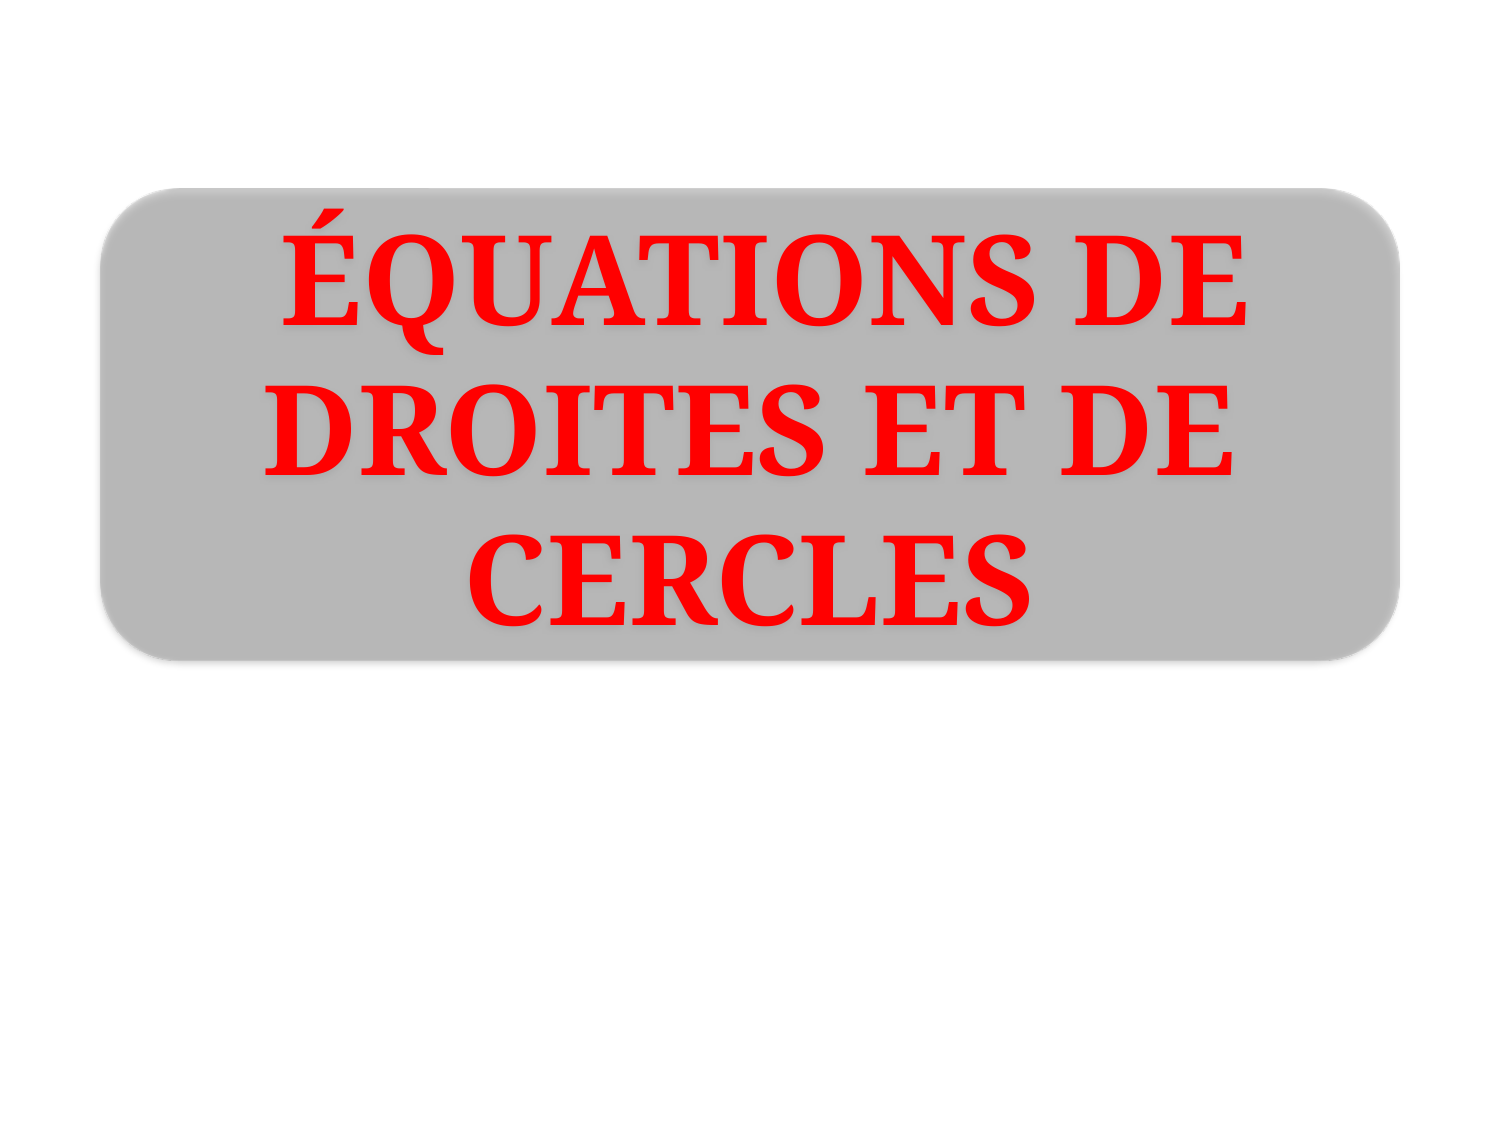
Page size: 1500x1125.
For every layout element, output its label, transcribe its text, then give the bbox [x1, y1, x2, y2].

text_box Équations de droites et de cercles [100, 188, 1402, 664]
